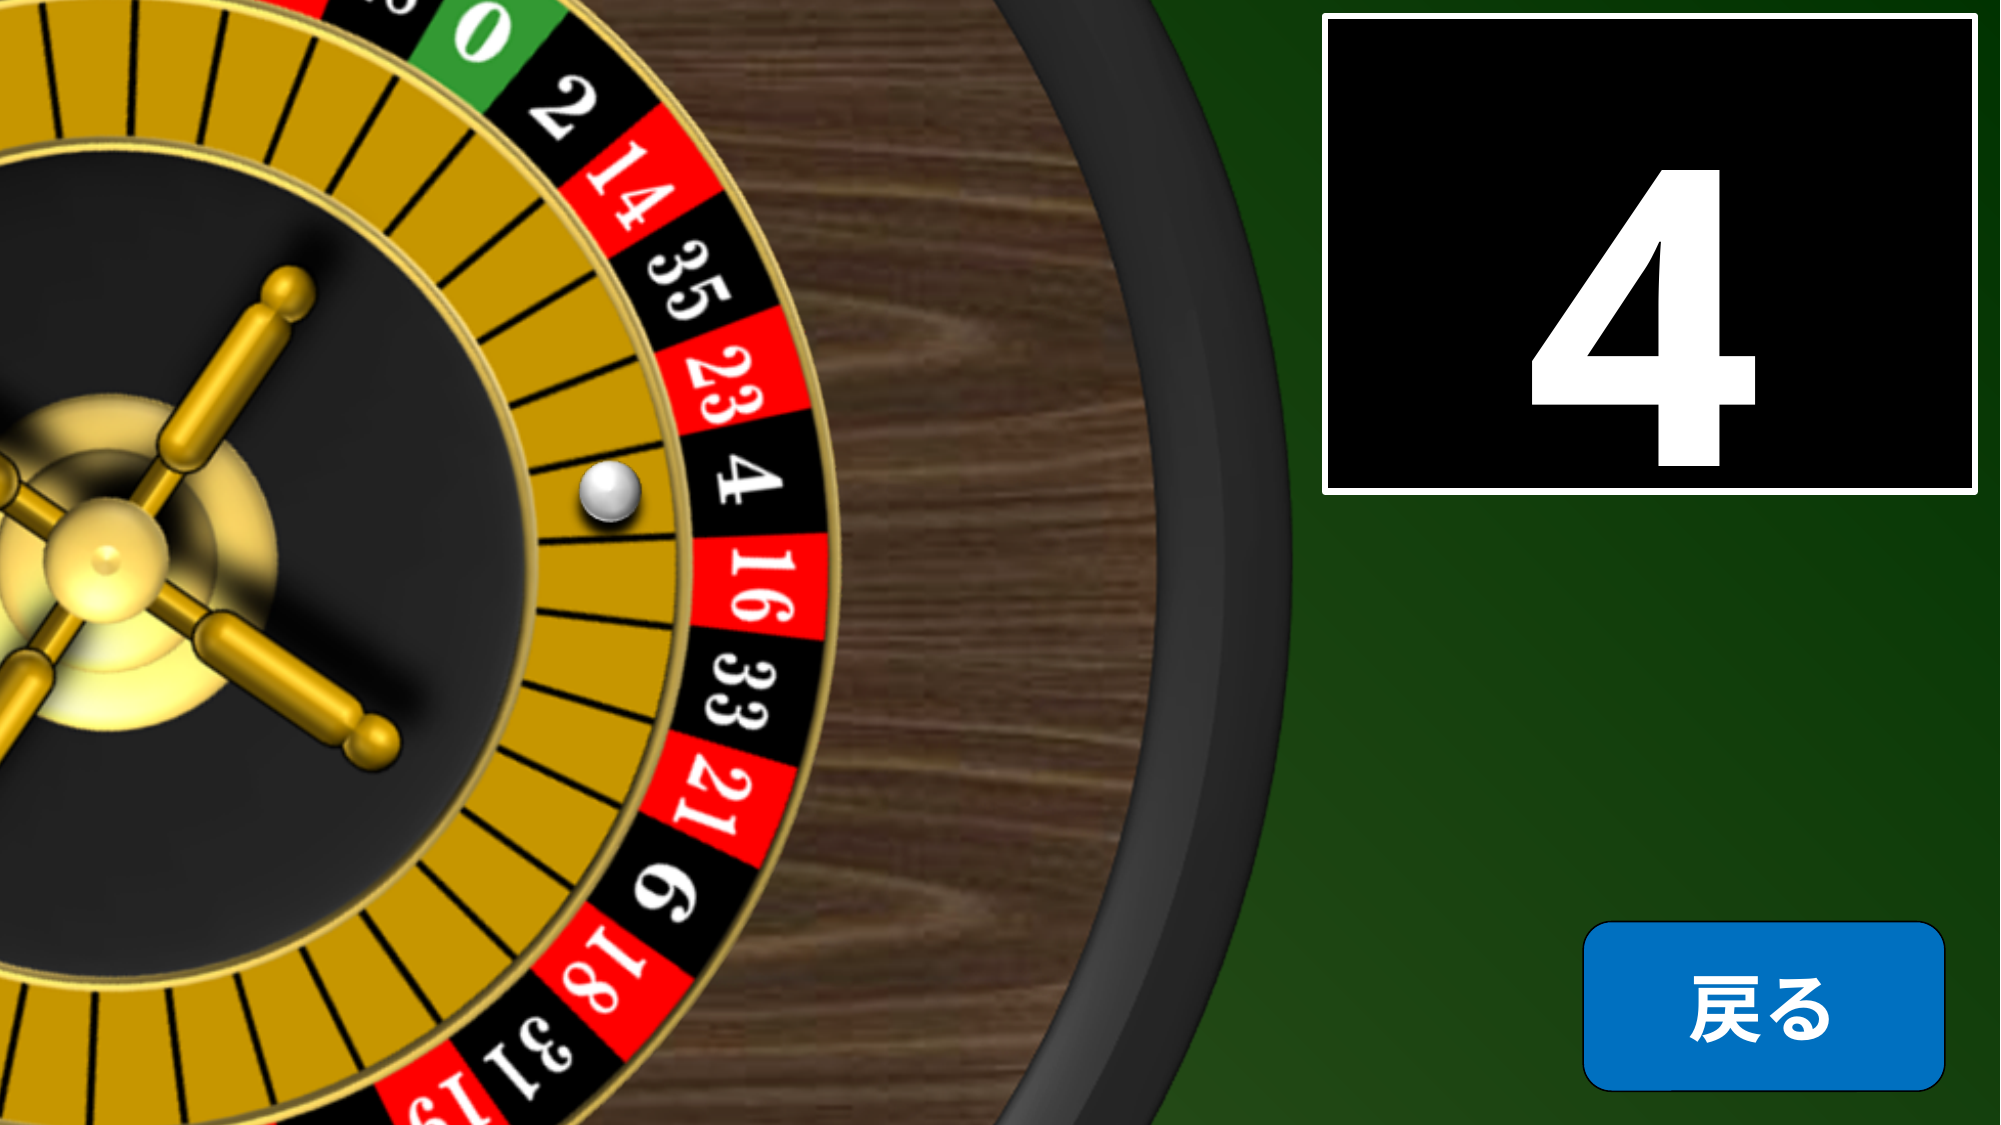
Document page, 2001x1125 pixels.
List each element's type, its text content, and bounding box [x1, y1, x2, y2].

text_box [1324, 16, 1975, 492]
text_box 戻る [1583, 921, 1945, 1092]
picture [0, 0, 1297, 1125]
text_box 4 [1510, 44, 1778, 558]
